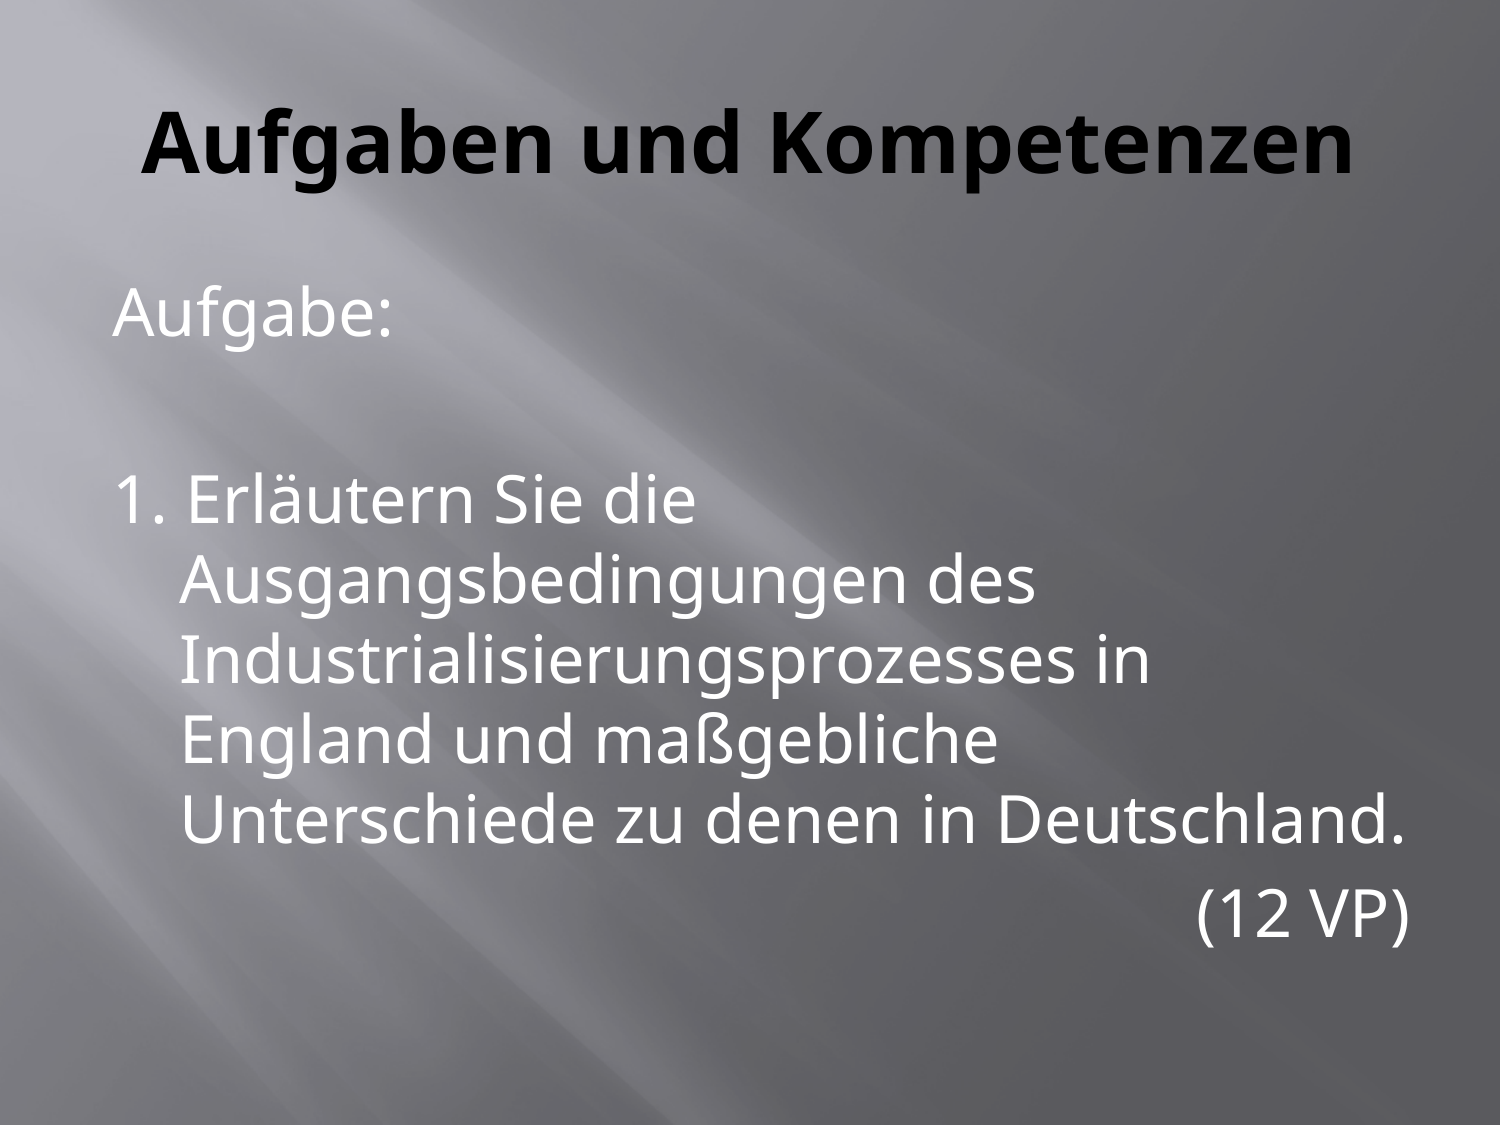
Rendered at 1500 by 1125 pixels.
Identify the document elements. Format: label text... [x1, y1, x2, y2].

list Aufgabe: 1. Erläutern Sie die Ausgangsbedingungen des Industrialisierungsprozesses in England und maßgebliche Unterschiede zu denen in Deutschland. (12 VP) [75, 262, 1425, 1035]
title Aufgaben und Kompetenzen [75, 45, 1425, 233]
